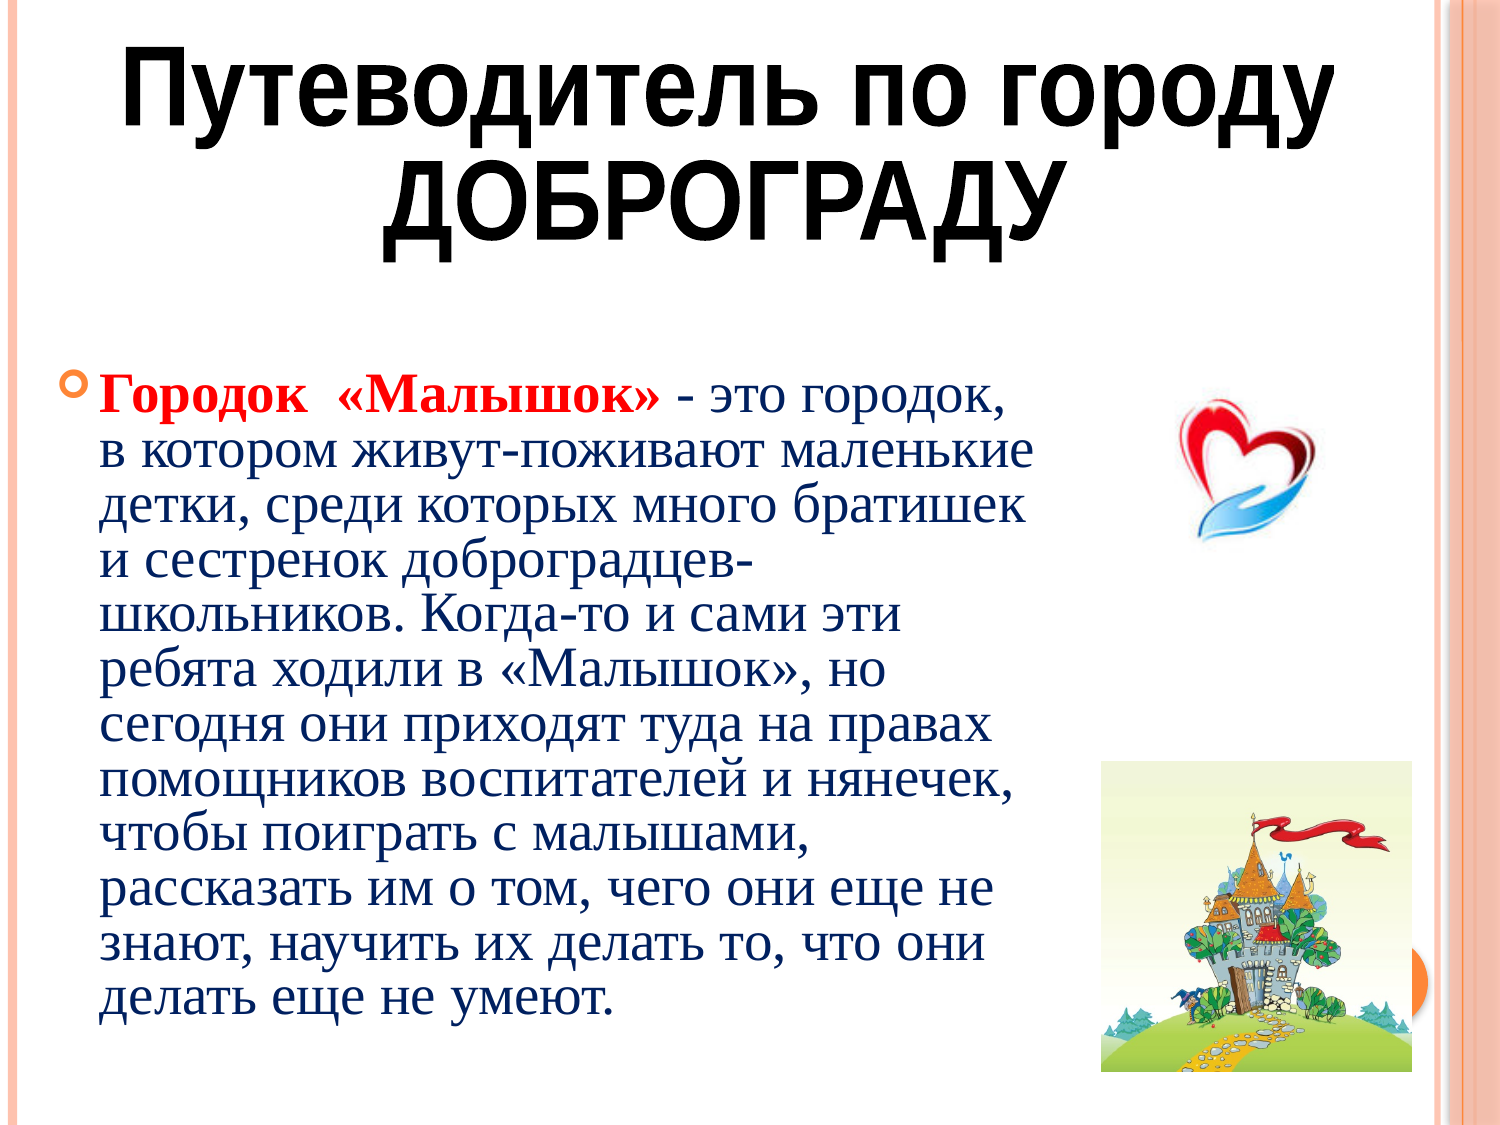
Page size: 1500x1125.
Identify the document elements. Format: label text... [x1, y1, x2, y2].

list Городок «Малышок» - это городок, в котором живут-поживают маленькие детки, среди которых много братишек и сестренок доброградцев-школьников. Когда-то и сами эти ребята ходили в «Малышок», но сегодня они приходят туда на правах помощников воспитателей и нянечек, чтобы поиграть с малышами, рассказать им о том, чего они еще не знают, научить их делать то, что они делать еще не умеют. [41, 361, 1059, 1059]
picture [1100, 761, 1413, 1073]
picture [1147, 374, 1336, 560]
